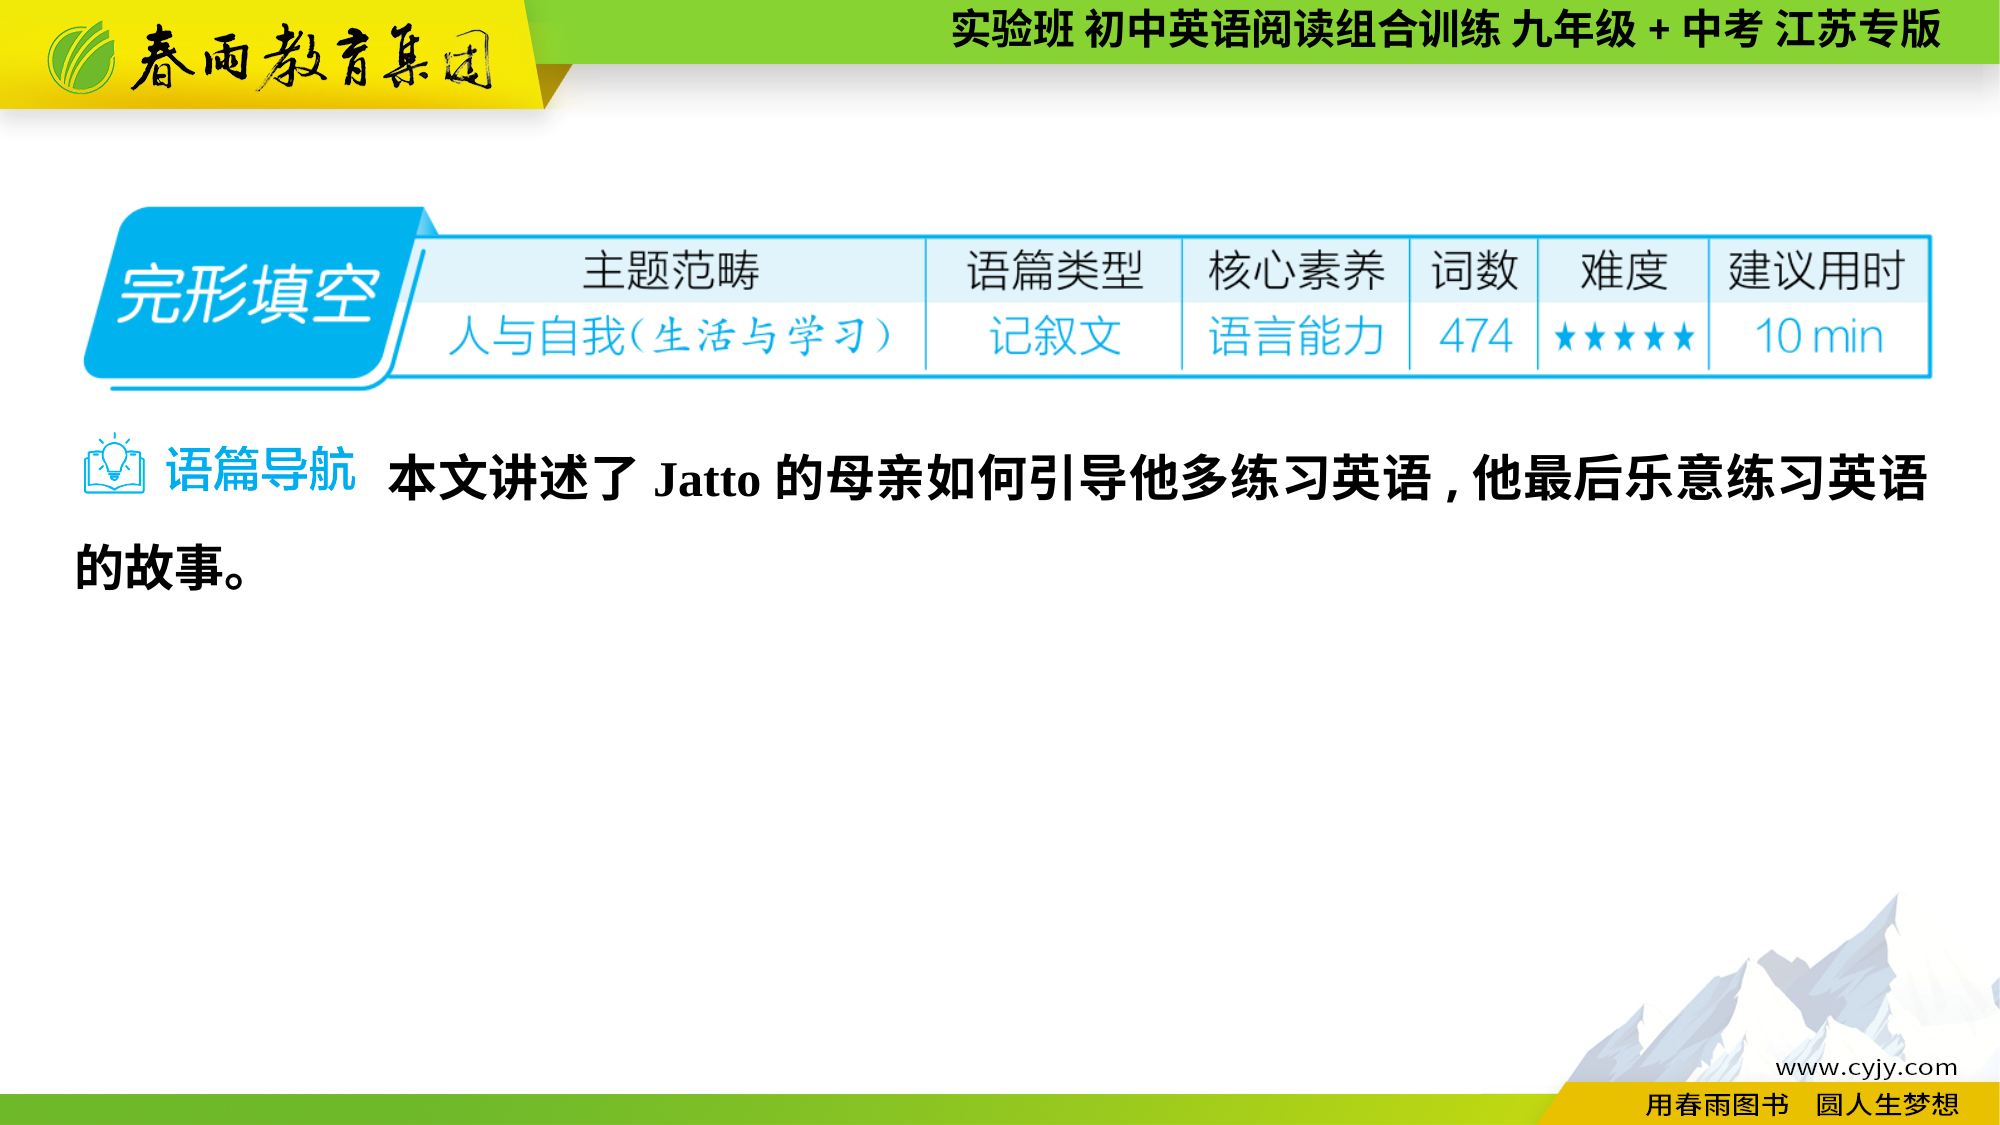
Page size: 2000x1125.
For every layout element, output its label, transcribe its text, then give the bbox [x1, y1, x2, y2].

picture [0, 0, 2000, 1125]
list 本文讲述了Jatto的母亲如何引导他多练习英语,他最后乐意练习英语的故事。 [59, 409, 1944, 607]
